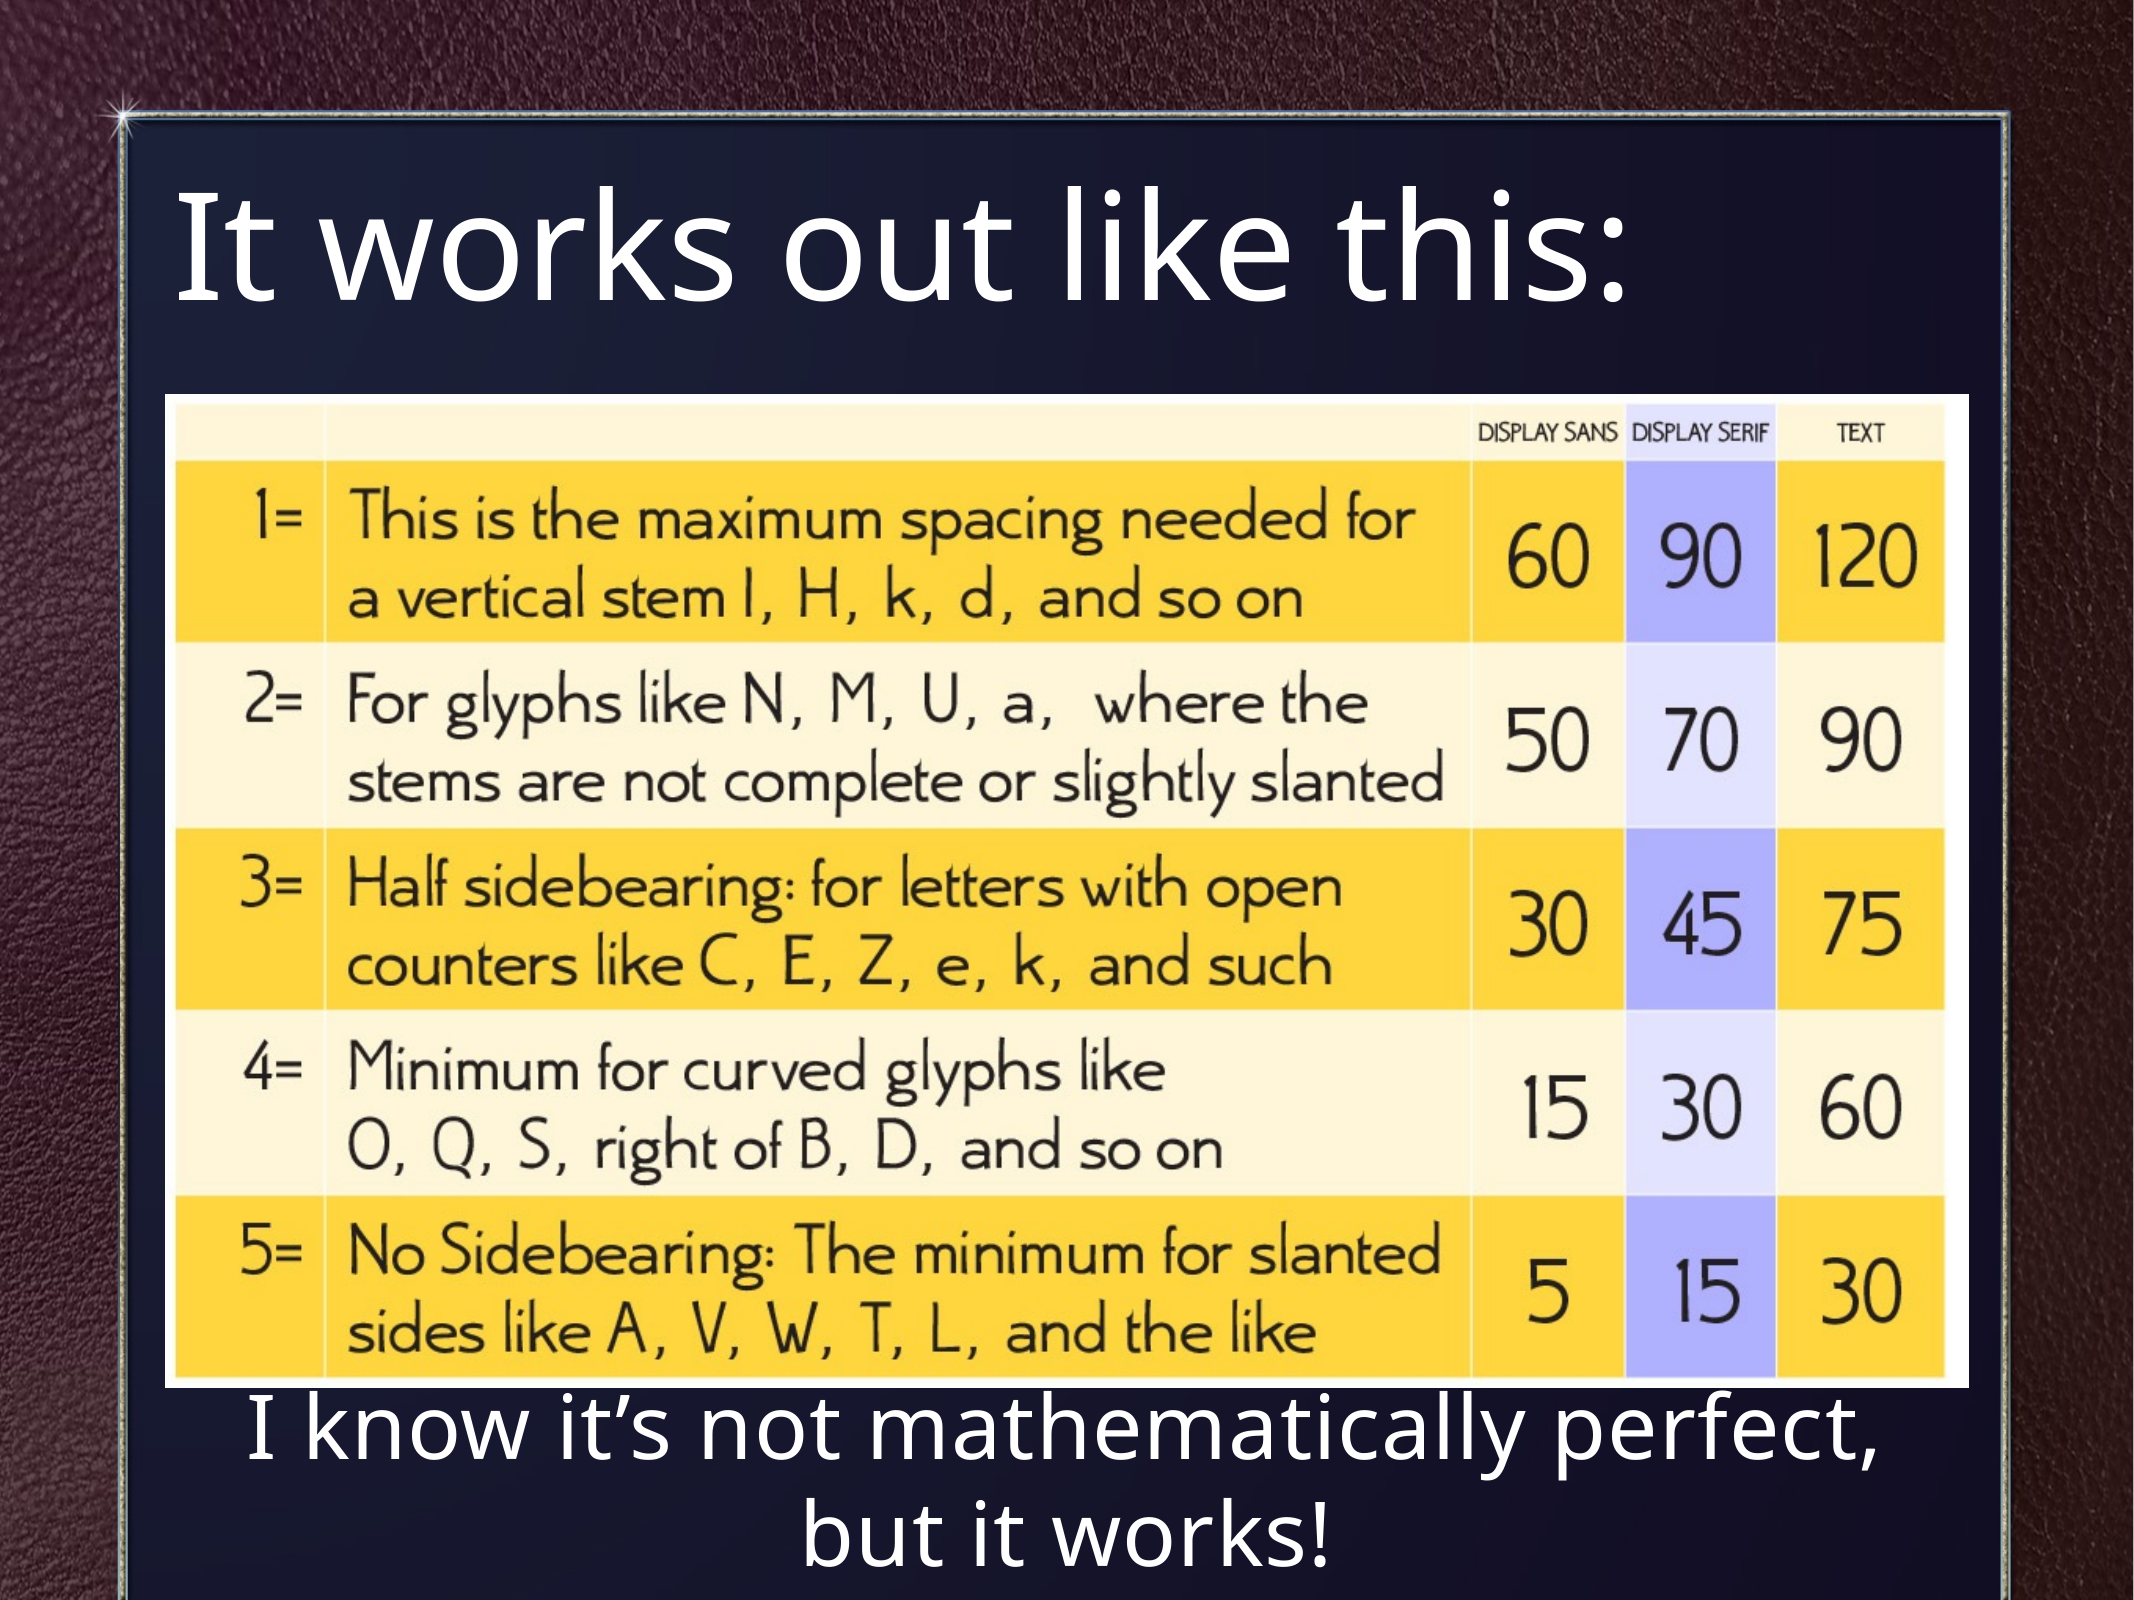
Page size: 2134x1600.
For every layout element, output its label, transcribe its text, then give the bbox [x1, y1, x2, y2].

text_box It works out like this: [165, 162, 1969, 342]
picture [0, 0, 2134, 1600]
text_box I know it’s not mathematically perfect, but it works! [165, 1395, 1969, 1593]
